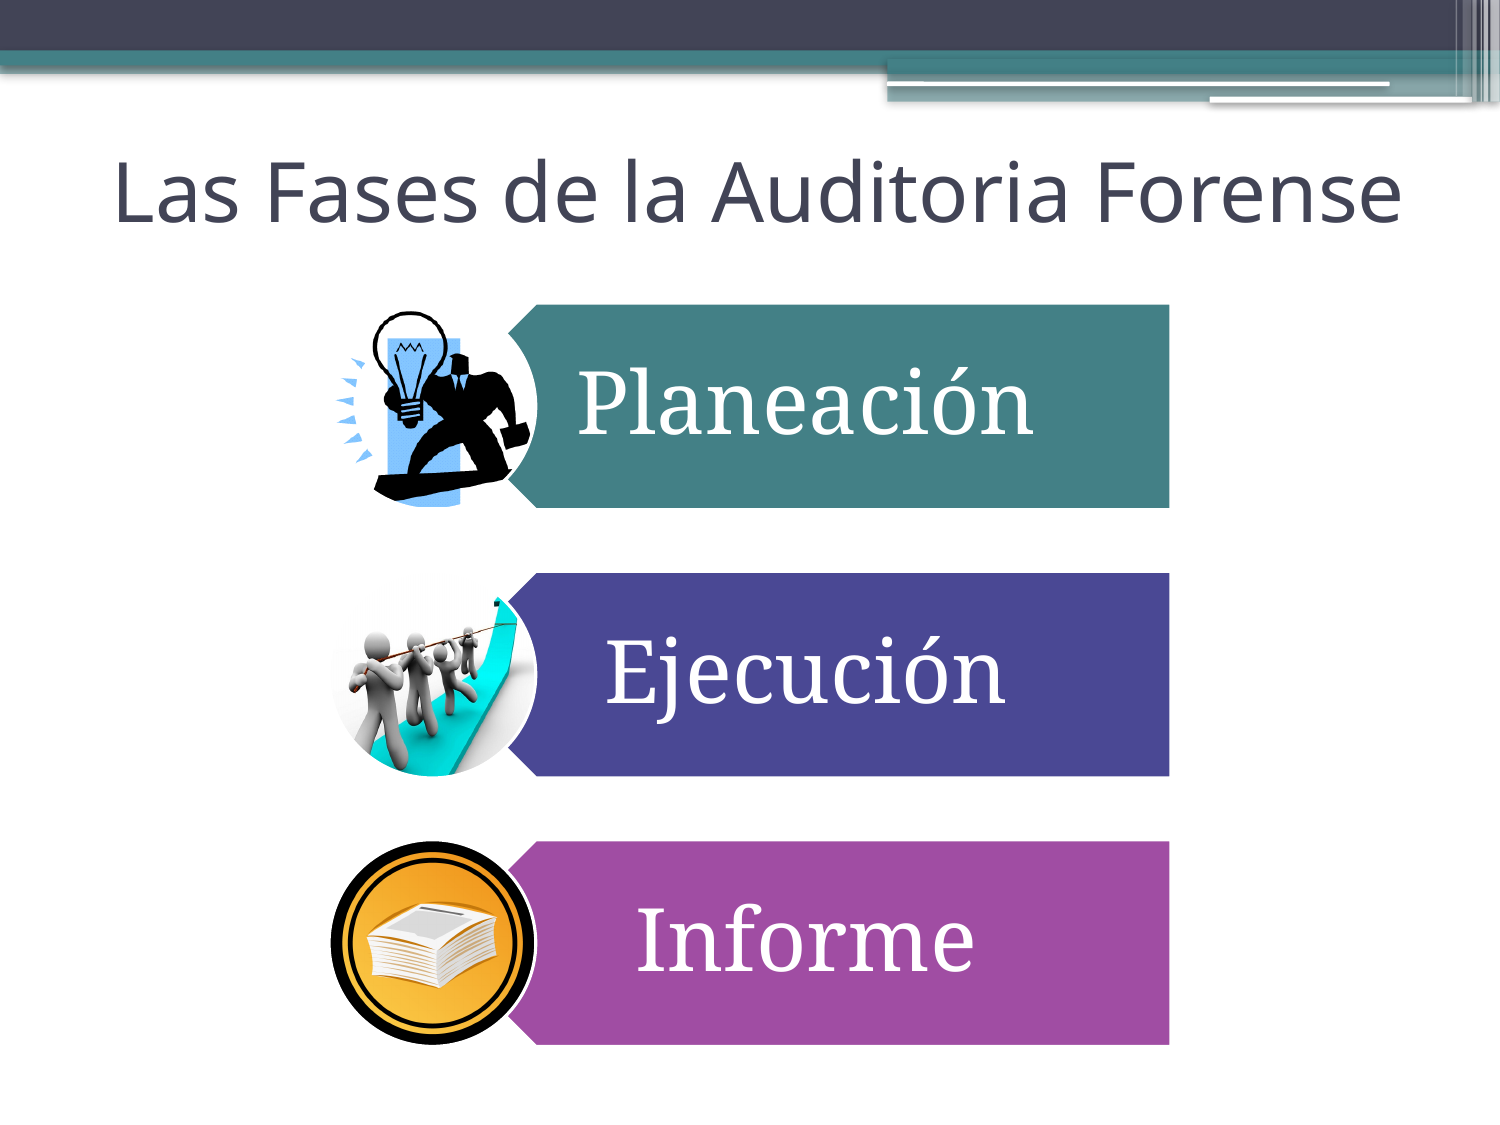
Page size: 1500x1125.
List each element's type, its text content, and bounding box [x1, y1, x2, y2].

title Las Fases de la Auditoria Forense [96, 101, 1447, 277]
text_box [194, 302, 1306, 1048]
